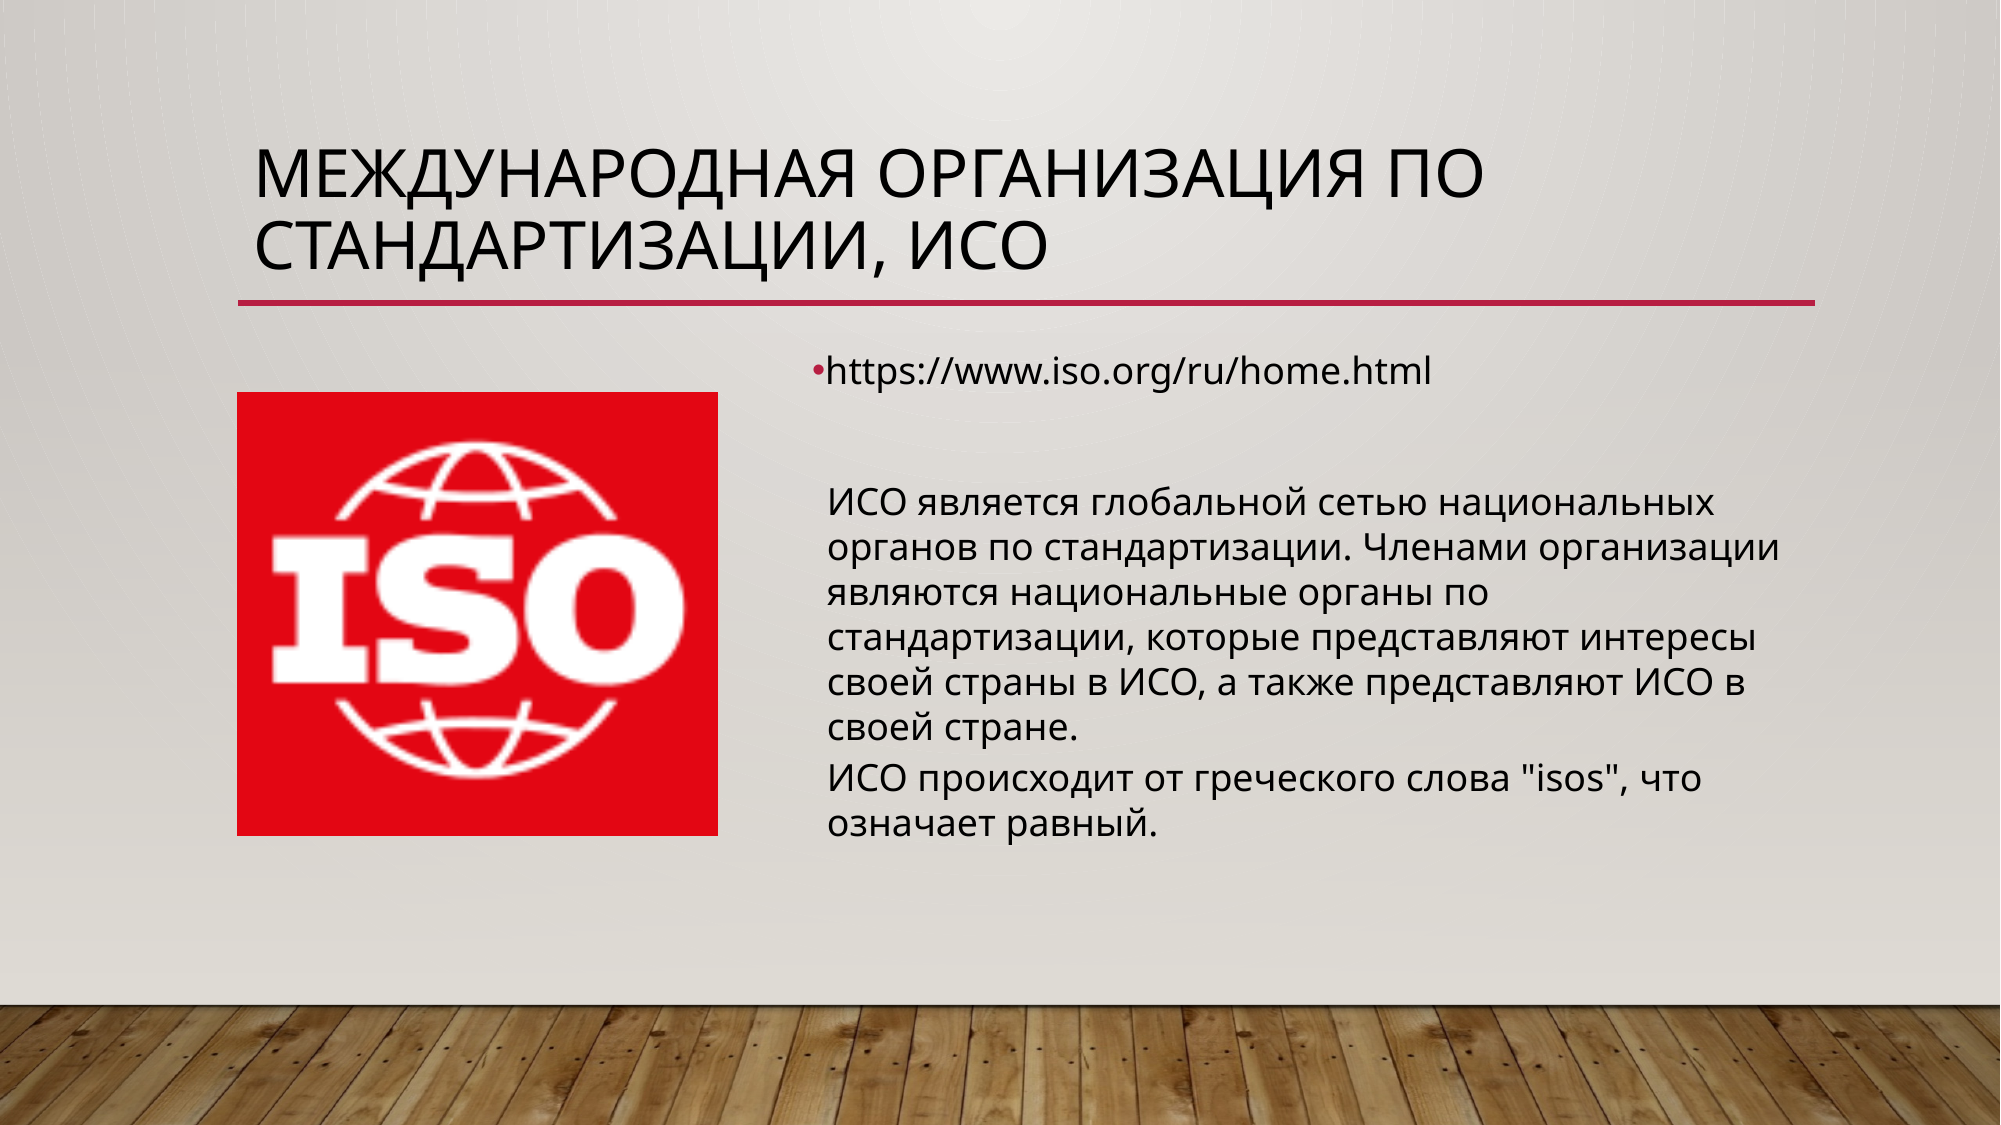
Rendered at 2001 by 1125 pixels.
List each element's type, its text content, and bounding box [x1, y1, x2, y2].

text_box ИСО происходит от греческого слова "isos", что означает равный. [812, 746, 1814, 852]
picture [0, 1005, 2000, 1125]
title Международная организация по стандартизации, ИСО [238, 131, 1814, 305]
text_box ИСО является глобальной сетью национальных органов по стандартизации. Членами организации являются национальные органы по стандартизации, которые представляют интересы своей страны в ИСО, а также представляют ИСО в своей стране. [812, 470, 1814, 746]
text_box https://www.iso.org/ru/home.html [797, 330, 1814, 897]
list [237, 391, 719, 836]
